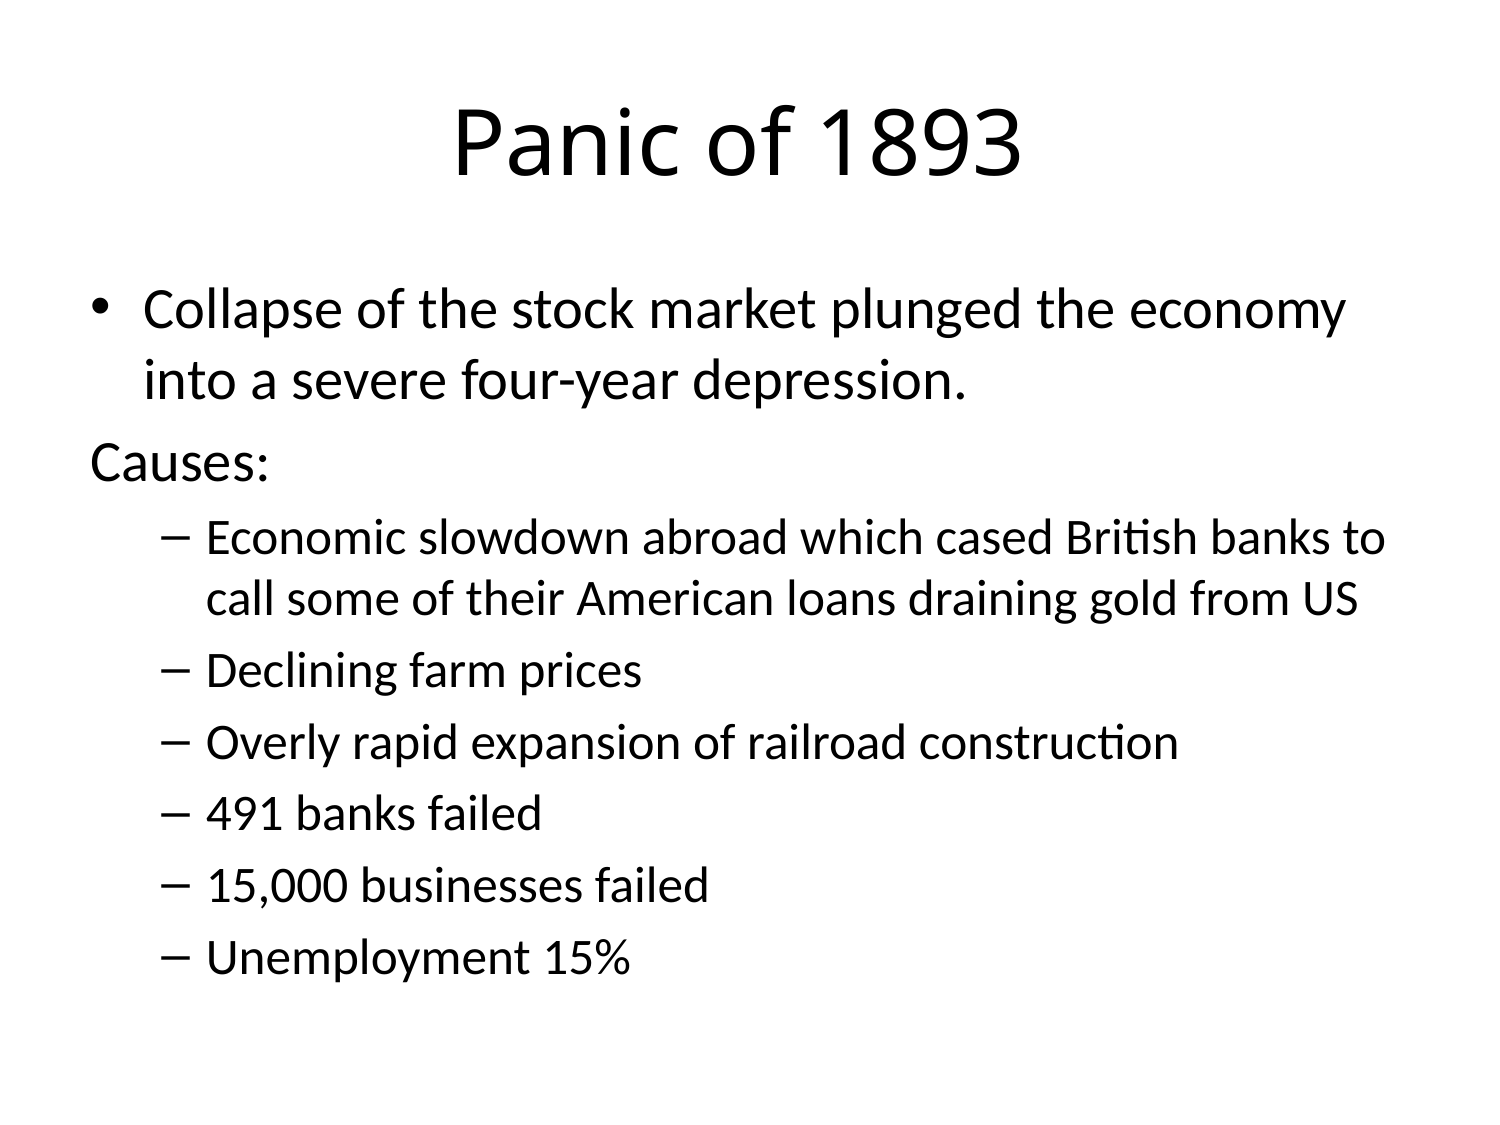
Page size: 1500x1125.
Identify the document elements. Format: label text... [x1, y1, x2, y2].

list Collapse of the stock market plunged the economy into a severe four-year depression. Causes: Economic slowdown abroad which cased British banks to call some of their American loans draining gold from US Declining farm prices Overly rapid expansion of railroad construction 491 banks failed 15,000 businesses failed Unemployment 15% [75, 262, 1425, 1005]
title Panic of 1893 [75, 45, 1425, 233]
